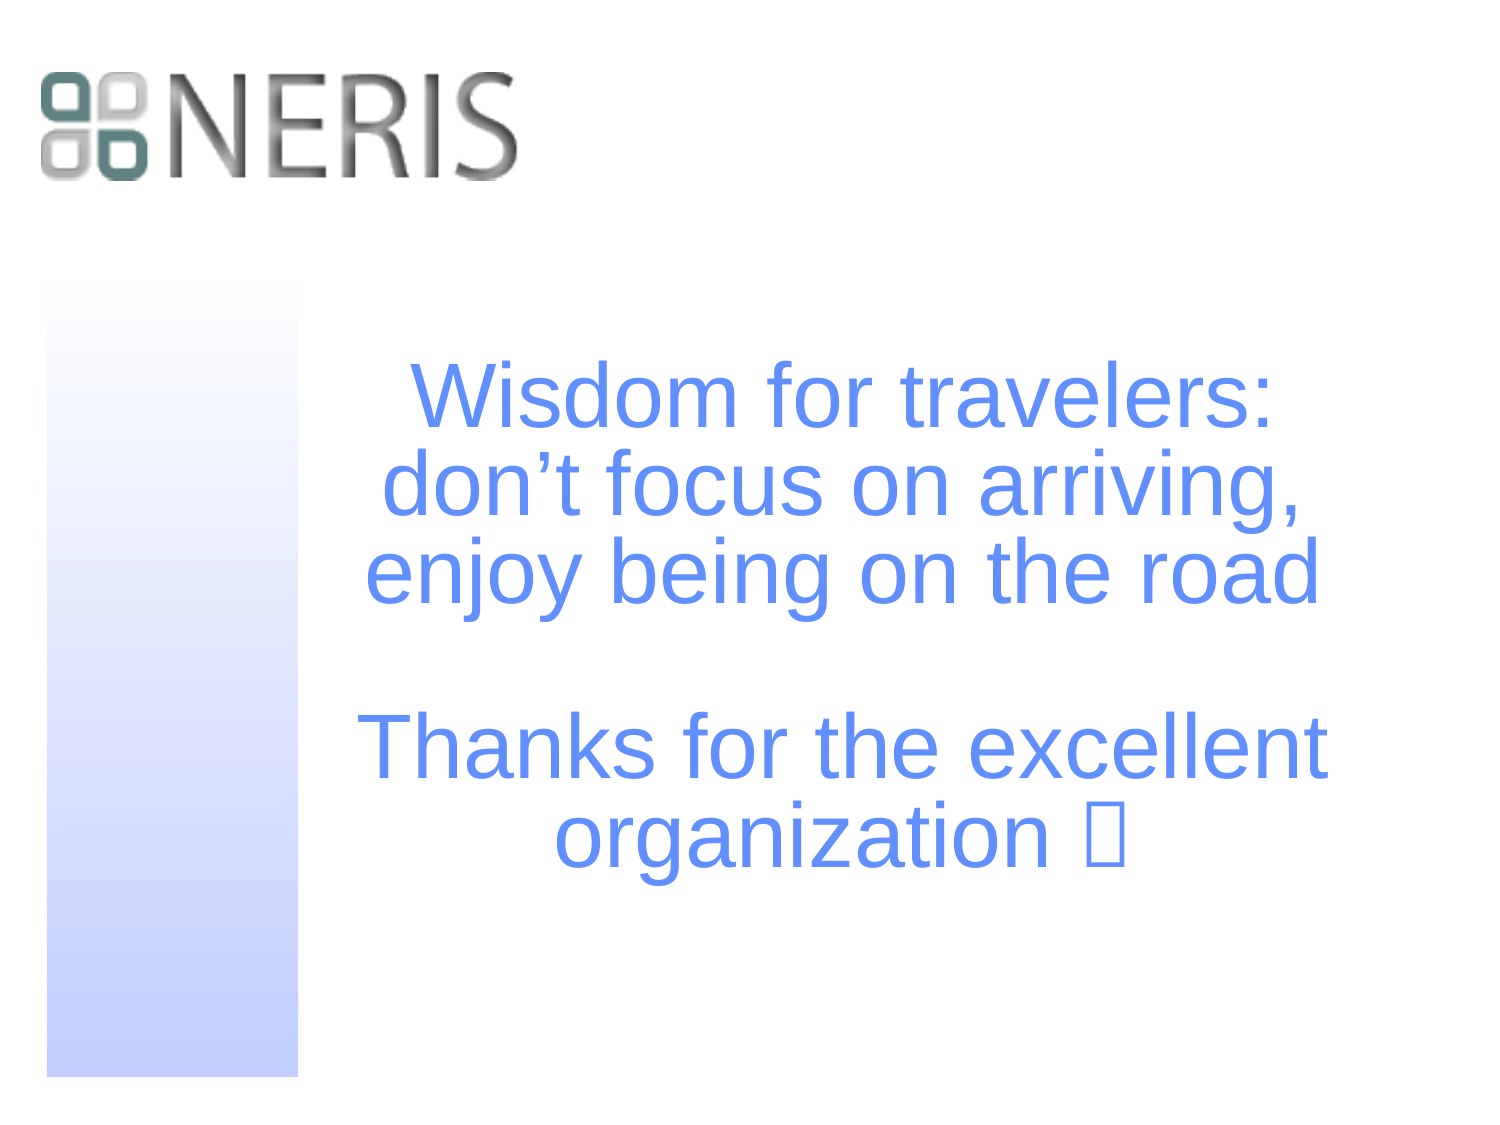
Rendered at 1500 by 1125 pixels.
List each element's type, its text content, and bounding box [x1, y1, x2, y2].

text_box [2, 0, 548, 242]
picture [41, 71, 530, 181]
title Wisdom for travelers: don’t focus on arriving, enjoy being on the road Thanks for the excellent organization  [300, 349, 1388, 591]
